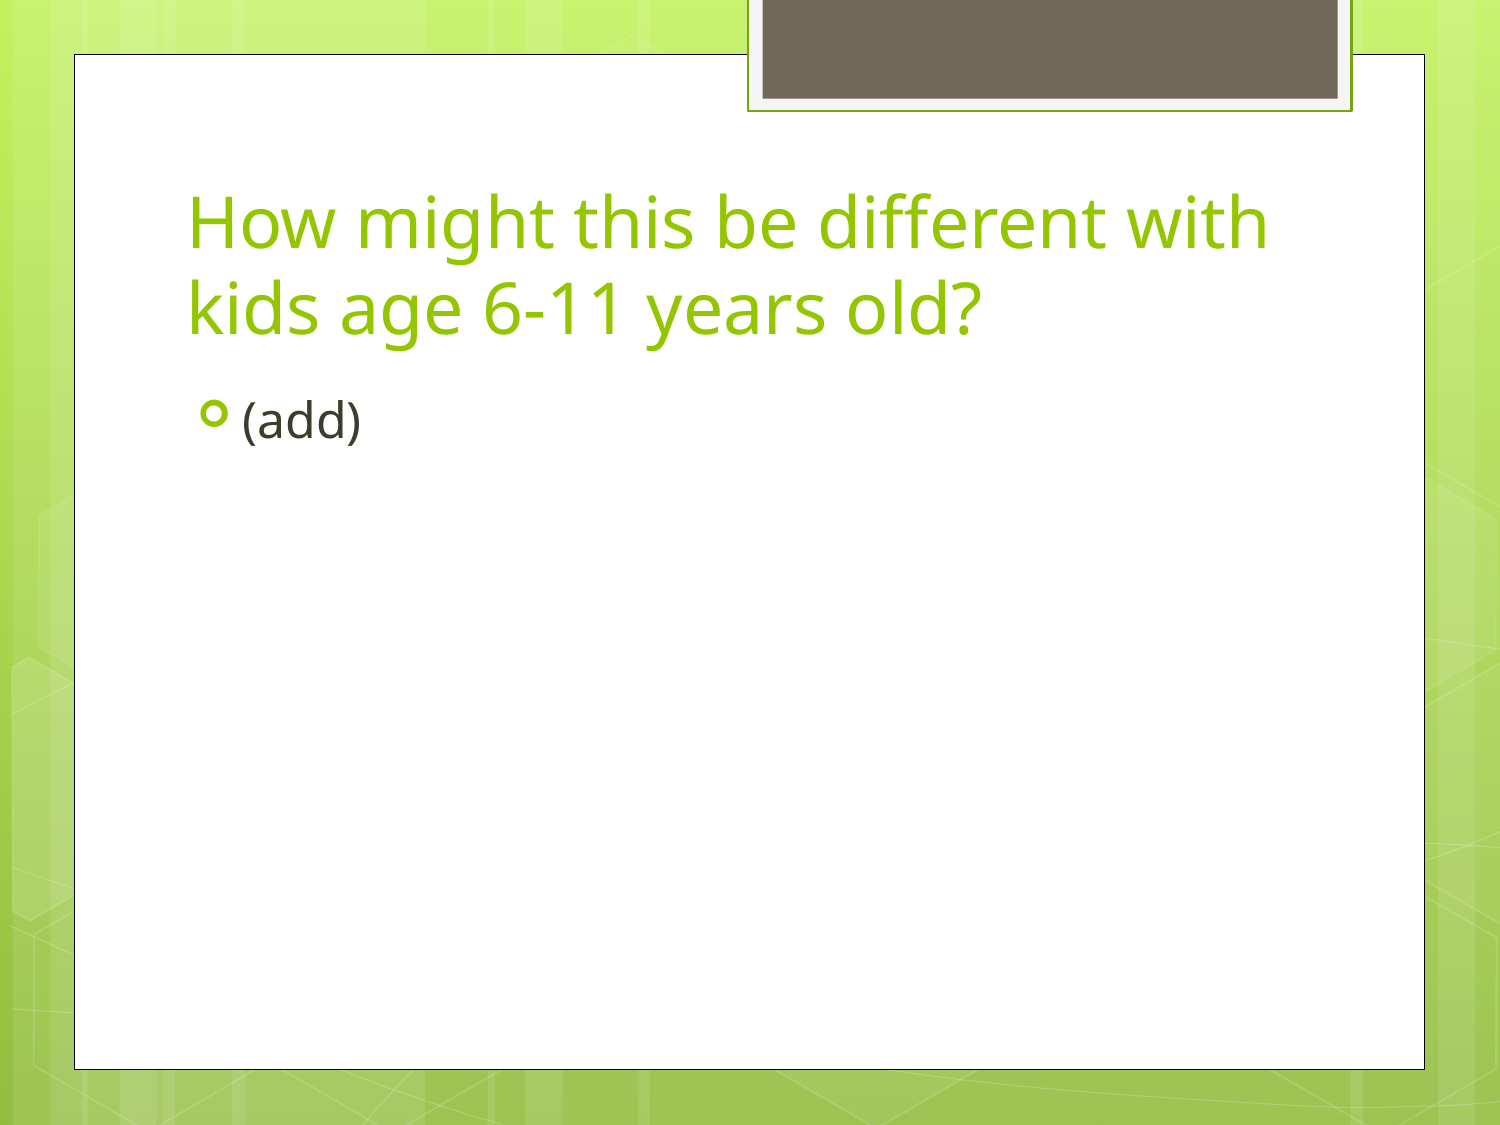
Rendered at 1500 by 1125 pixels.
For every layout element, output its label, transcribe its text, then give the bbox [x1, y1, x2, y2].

title How might this be different with kids age 6-11 years old? [171, 168, 1324, 357]
list (add) [171, 381, 1283, 957]
